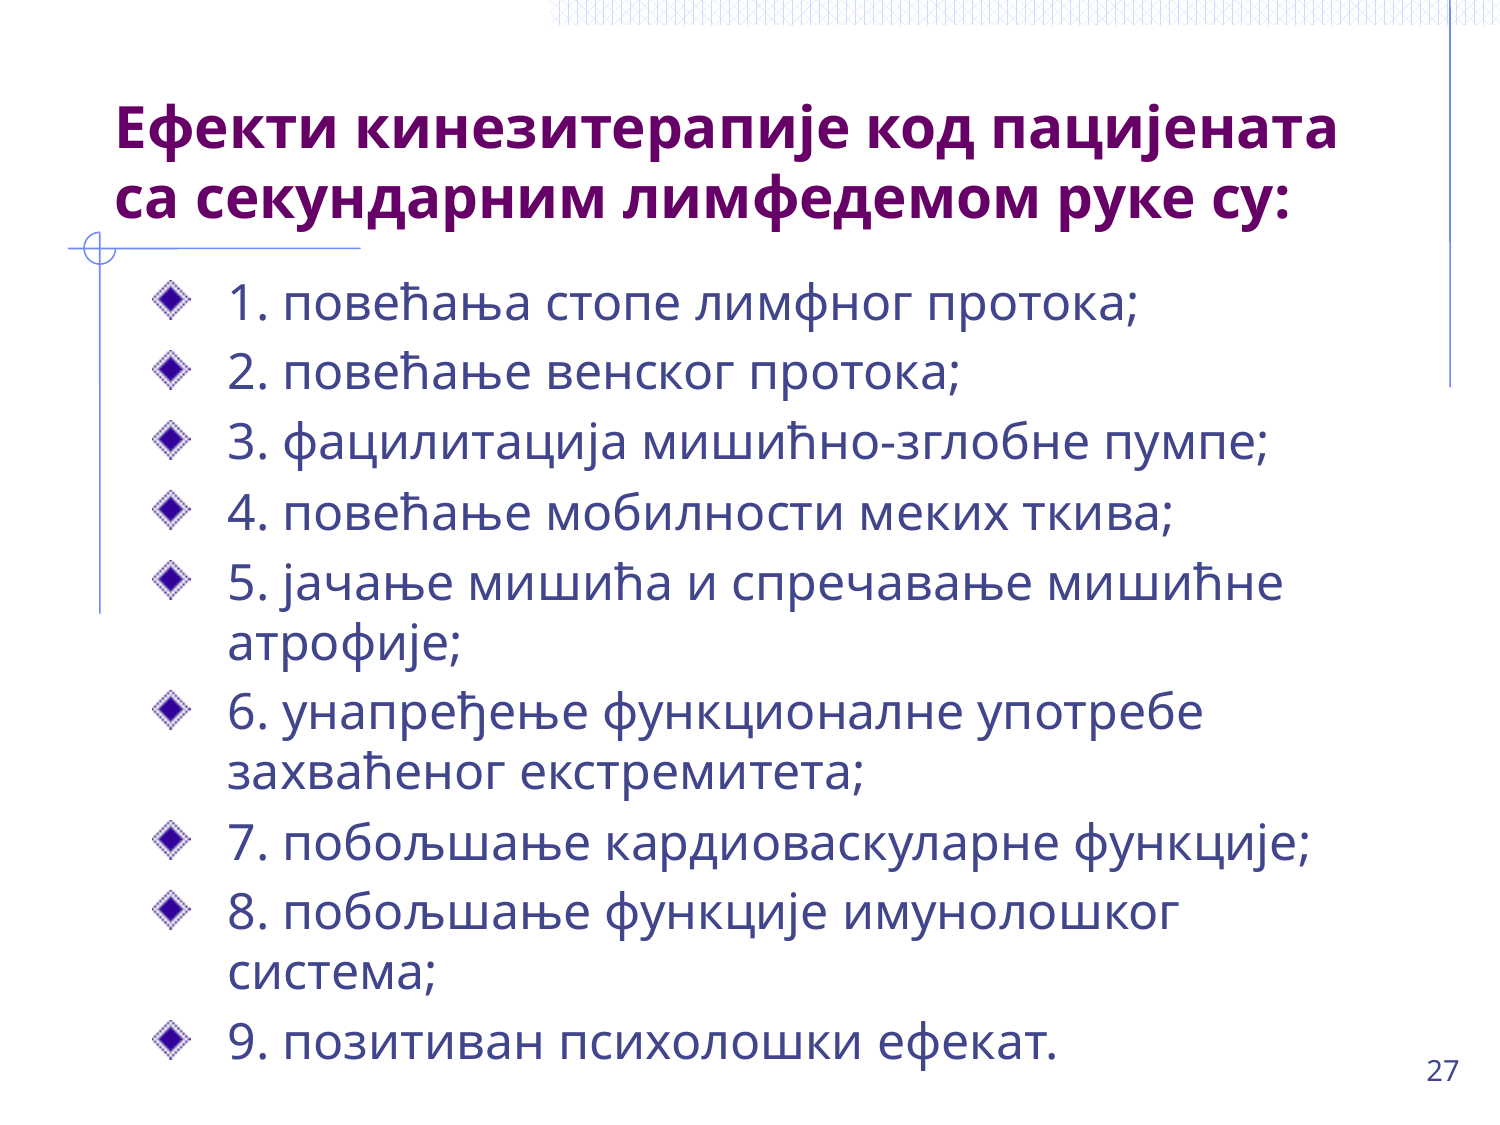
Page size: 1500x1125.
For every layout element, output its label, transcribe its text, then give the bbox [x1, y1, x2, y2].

picture [152, 820, 191, 860]
picture [152, 280, 191, 320]
picture [152, 890, 191, 930]
picture [152, 490, 191, 530]
list 1. повећања стопе лимфног протока; 2. повећање венског протока; 3. фацилитација мишићно-зглобне пумпе; 4. повећање мобилности меких ткива; 5. јачање мишића и спречавање мишићне атрофије; 6. унапређење функционалне употребе захваћеног екстремитета; 7. побољшање кардиоваскуларне функције; 8. побољшање функције имунолошког система; 9. позитиван психолошки ефекат. [137, 262, 1413, 938]
picture [152, 560, 191, 600]
picture [152, 690, 191, 730]
picture [152, 350, 191, 390]
picture [152, 1020, 191, 1060]
picture [152, 420, 191, 460]
slide_number 27 [1162, 1025, 1475, 1100]
title Ефекти кинезитерапије код пацијената са секундарним лимфедемом руке су: [99, 49, 1376, 238]
